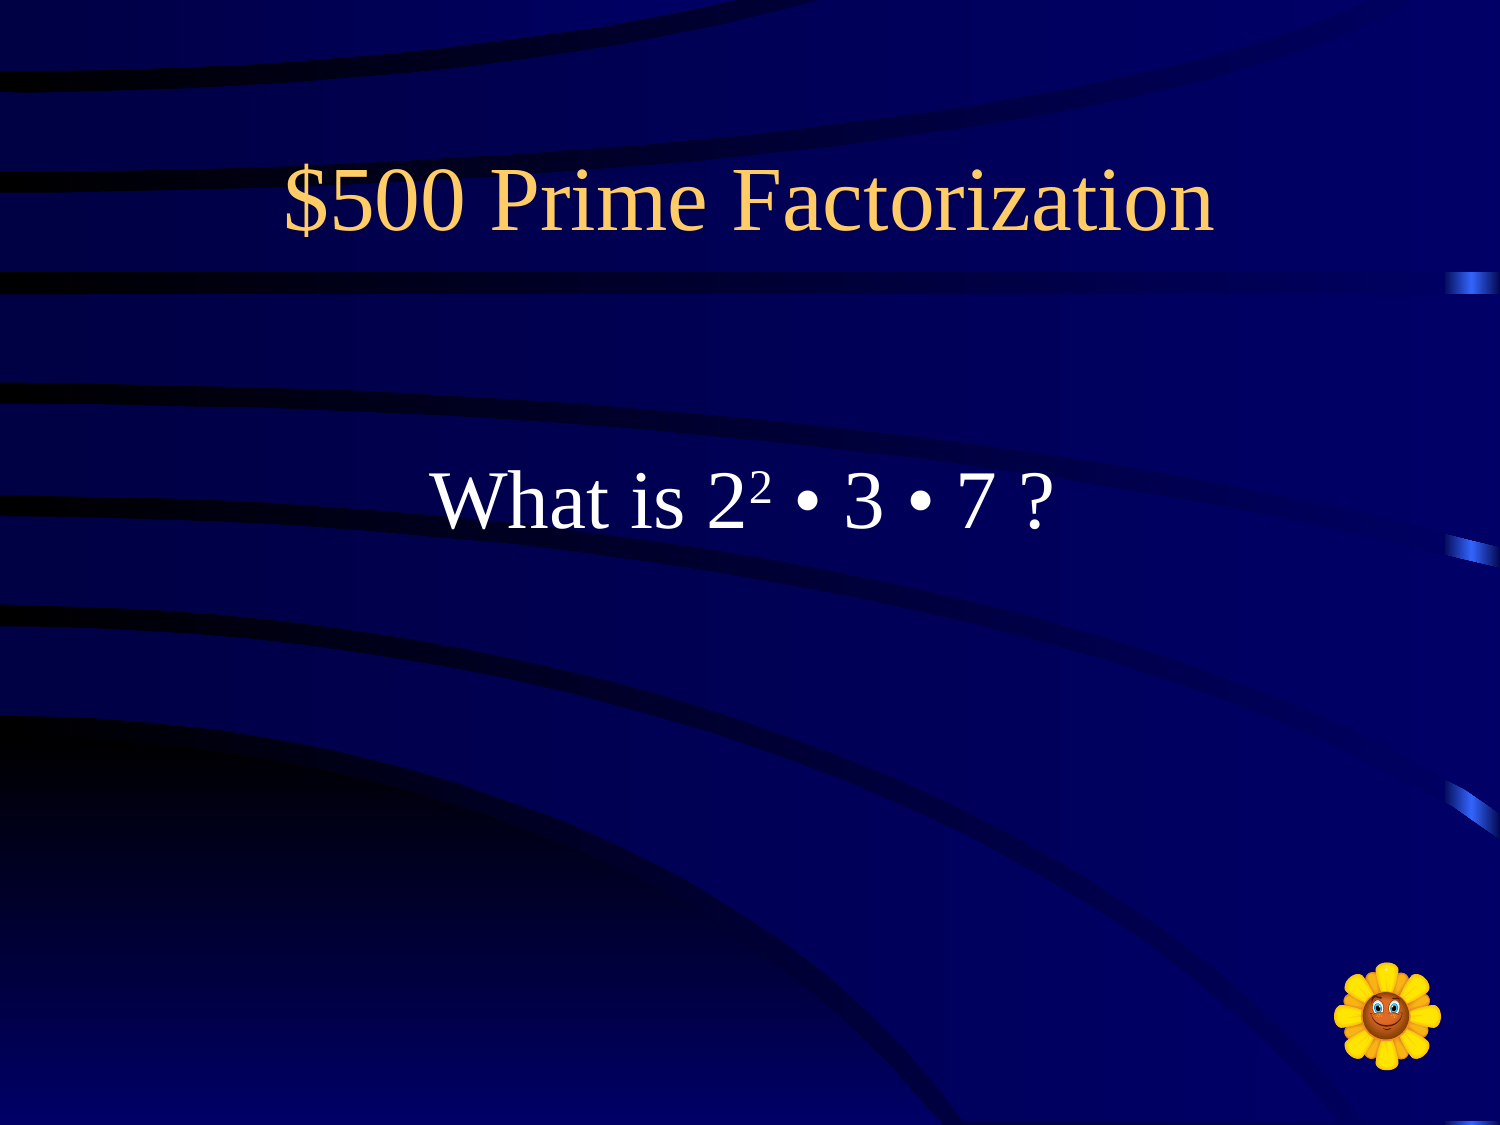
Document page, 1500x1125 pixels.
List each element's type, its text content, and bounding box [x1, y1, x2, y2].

picture [1333, 962, 1442, 1071]
text_box What is 22 • 3 • 7 ? [414, 437, 1071, 553]
title $500 Prime Factorization [112, 99, 1388, 288]
